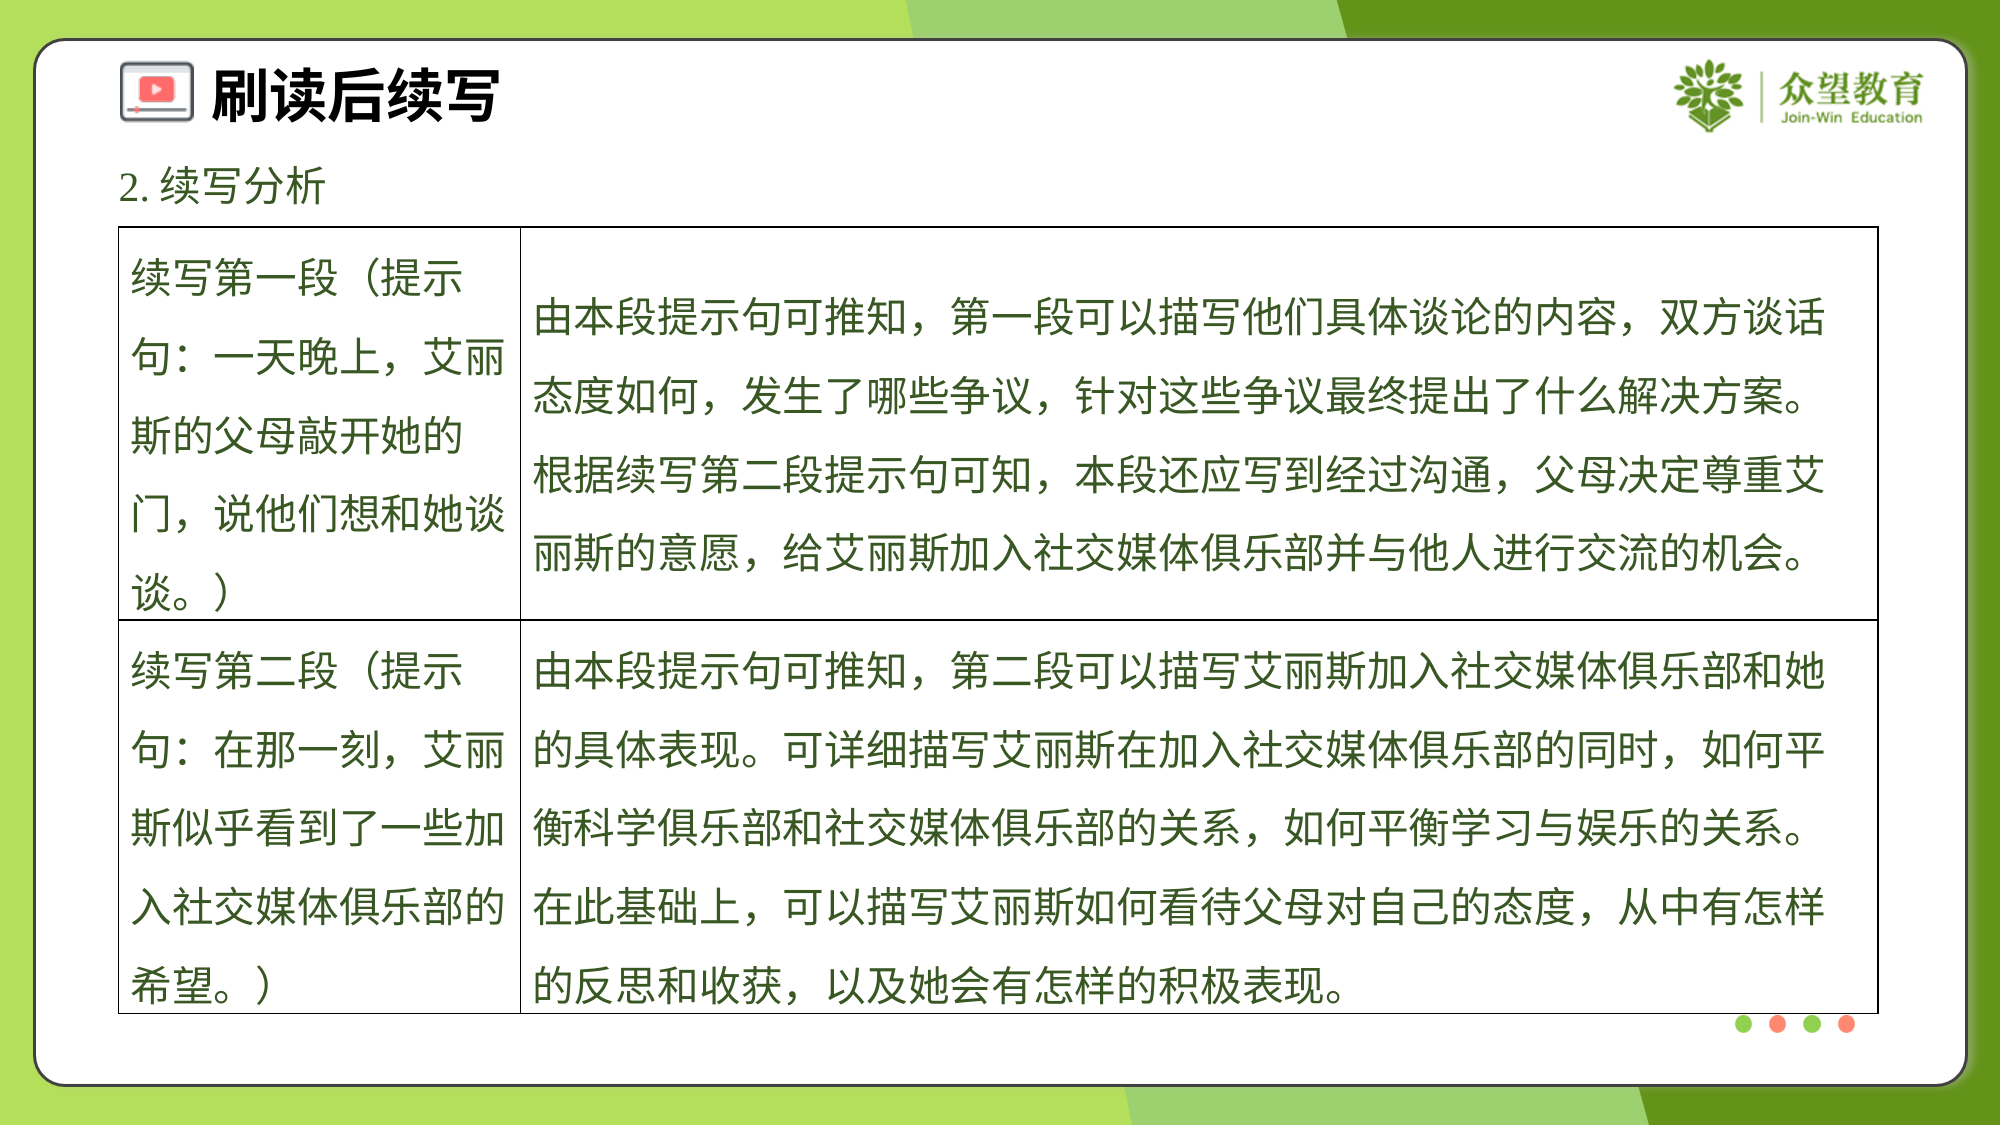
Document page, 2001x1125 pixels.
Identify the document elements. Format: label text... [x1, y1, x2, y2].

table_cell 由本段提示句可推知，第二段可以描写艾丽斯加入社交媒体俱乐部和她的具体表现。可详细描写艾丽斯在加入社交媒体俱乐部的同时，如何平衡科学俱乐部和社交媒体俱乐部的关系，如何平衡学习与娱乐的关系。在此基础上，可以描写艾丽斯如何看待父母对自己的态度，从中有怎样的反思和收获，以及她会有怎样的积极表现。 [521, 621, 1877, 1013]
text_box 2.续写分析 [118, 147, 1883, 206]
table_cell 续写第二段（提示句：在那一刻，艾丽斯似乎看到了一些加入社交媒体俱乐部的希望。） [119, 621, 520, 1013]
table_header 由本段提示句可推知，第一段可以描写他们具体谈论的内容，双方谈话态度如何，发生了哪些争议，针对这些争议最终提出了什么解决方案。根据续写第二段提示句可知，本段还应写到经过沟通，父母决定尊重艾丽斯的意愿，给艾丽斯加入社交媒体俱乐部并与他人进行交流的机会。 [521, 228, 1877, 619]
picture [0, 0, 2000, 1125]
table_header 续写第一段（提示句：一天晚上，艾丽斯的父母敲开她的门，说他们想和她谈谈。） [119, 228, 520, 619]
